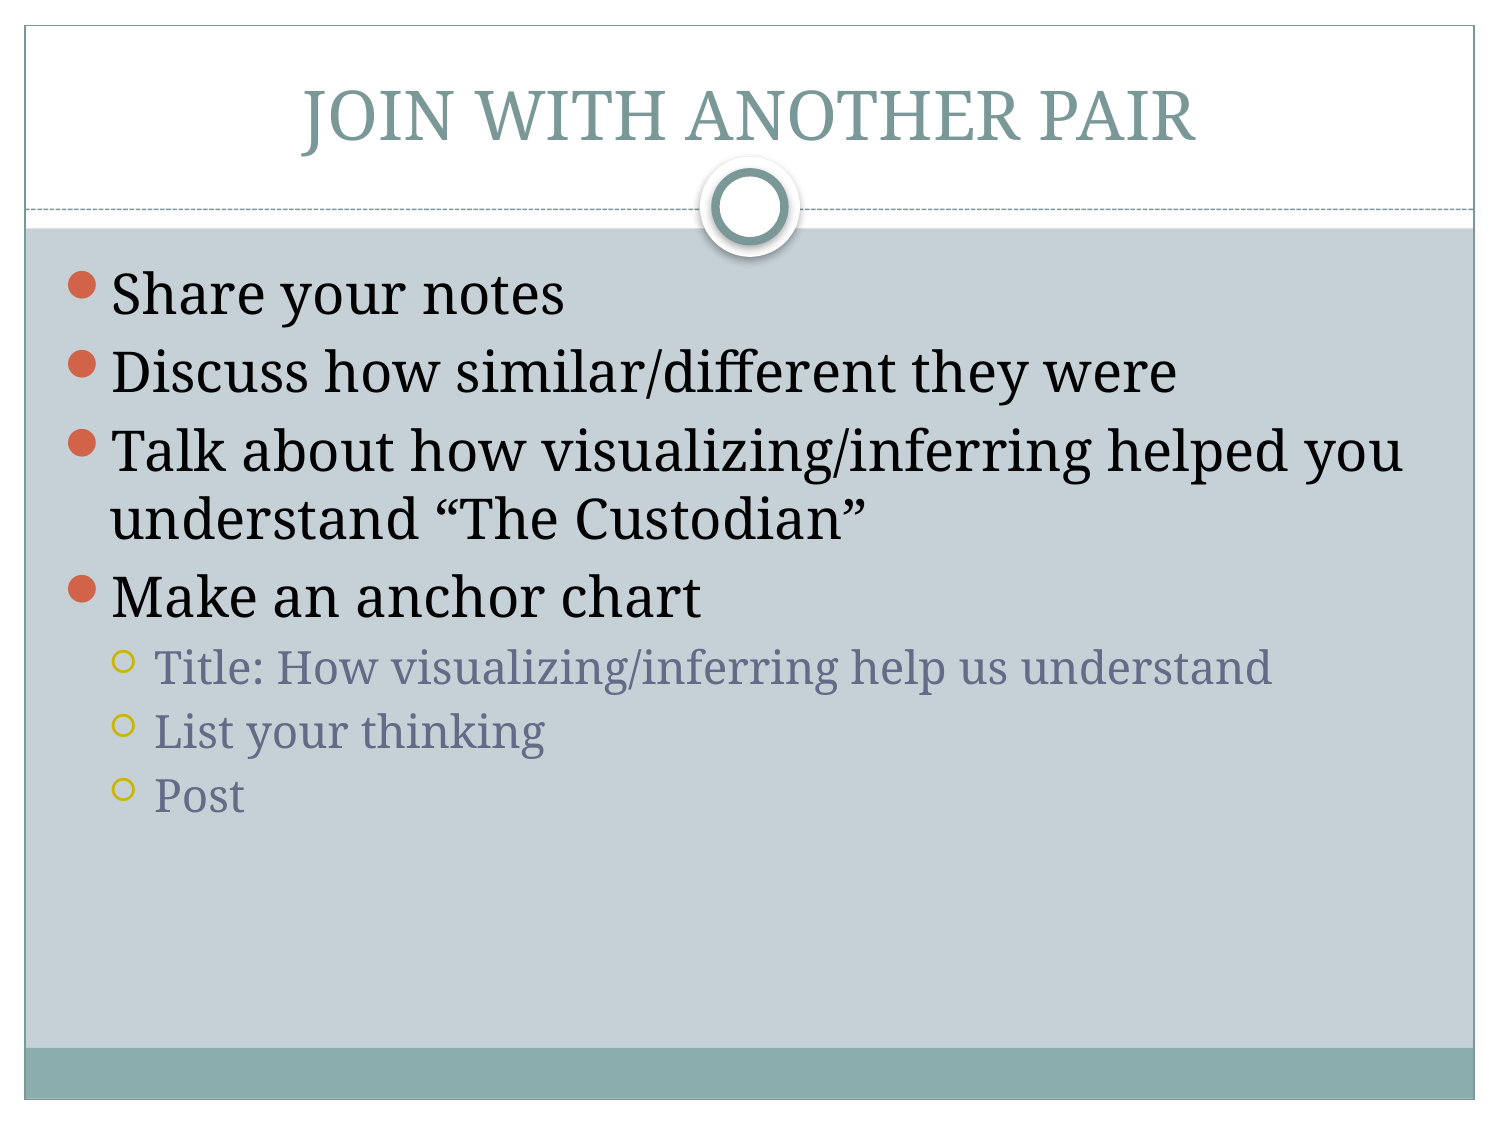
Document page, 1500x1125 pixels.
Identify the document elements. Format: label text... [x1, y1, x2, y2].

list Share your notes Discuss how similar/different they were Talk about how visualizing/inferring helped you understand “The Custodian” Make an anchor chart Title: How visualizing/inferring help us understand List your thinking Post [49, 250, 1445, 1001]
title JOIN WITH ANOTHER PAIR [49, 37, 1450, 162]
